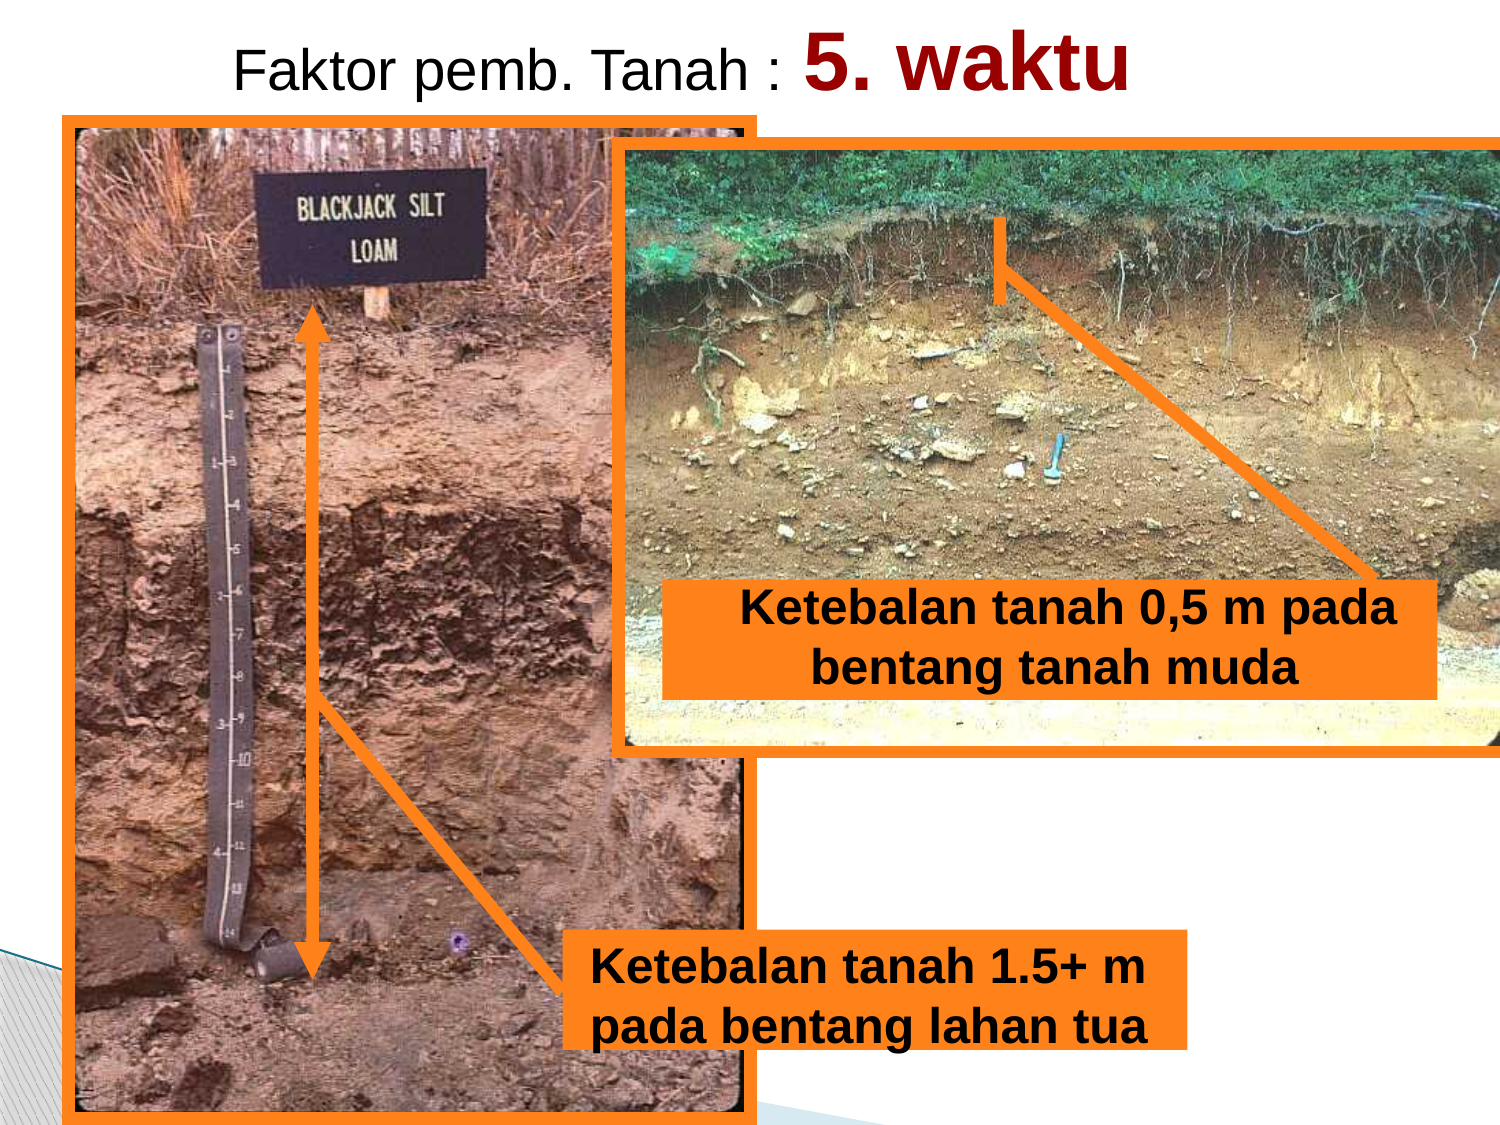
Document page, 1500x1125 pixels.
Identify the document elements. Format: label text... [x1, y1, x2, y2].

picture [74, 127, 1500, 1113]
text_box Faktor pemb. Tanah : 5. waktu [217, 0, 1148, 115]
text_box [312, 304, 1188, 1063]
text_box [662, 216, 1476, 704]
